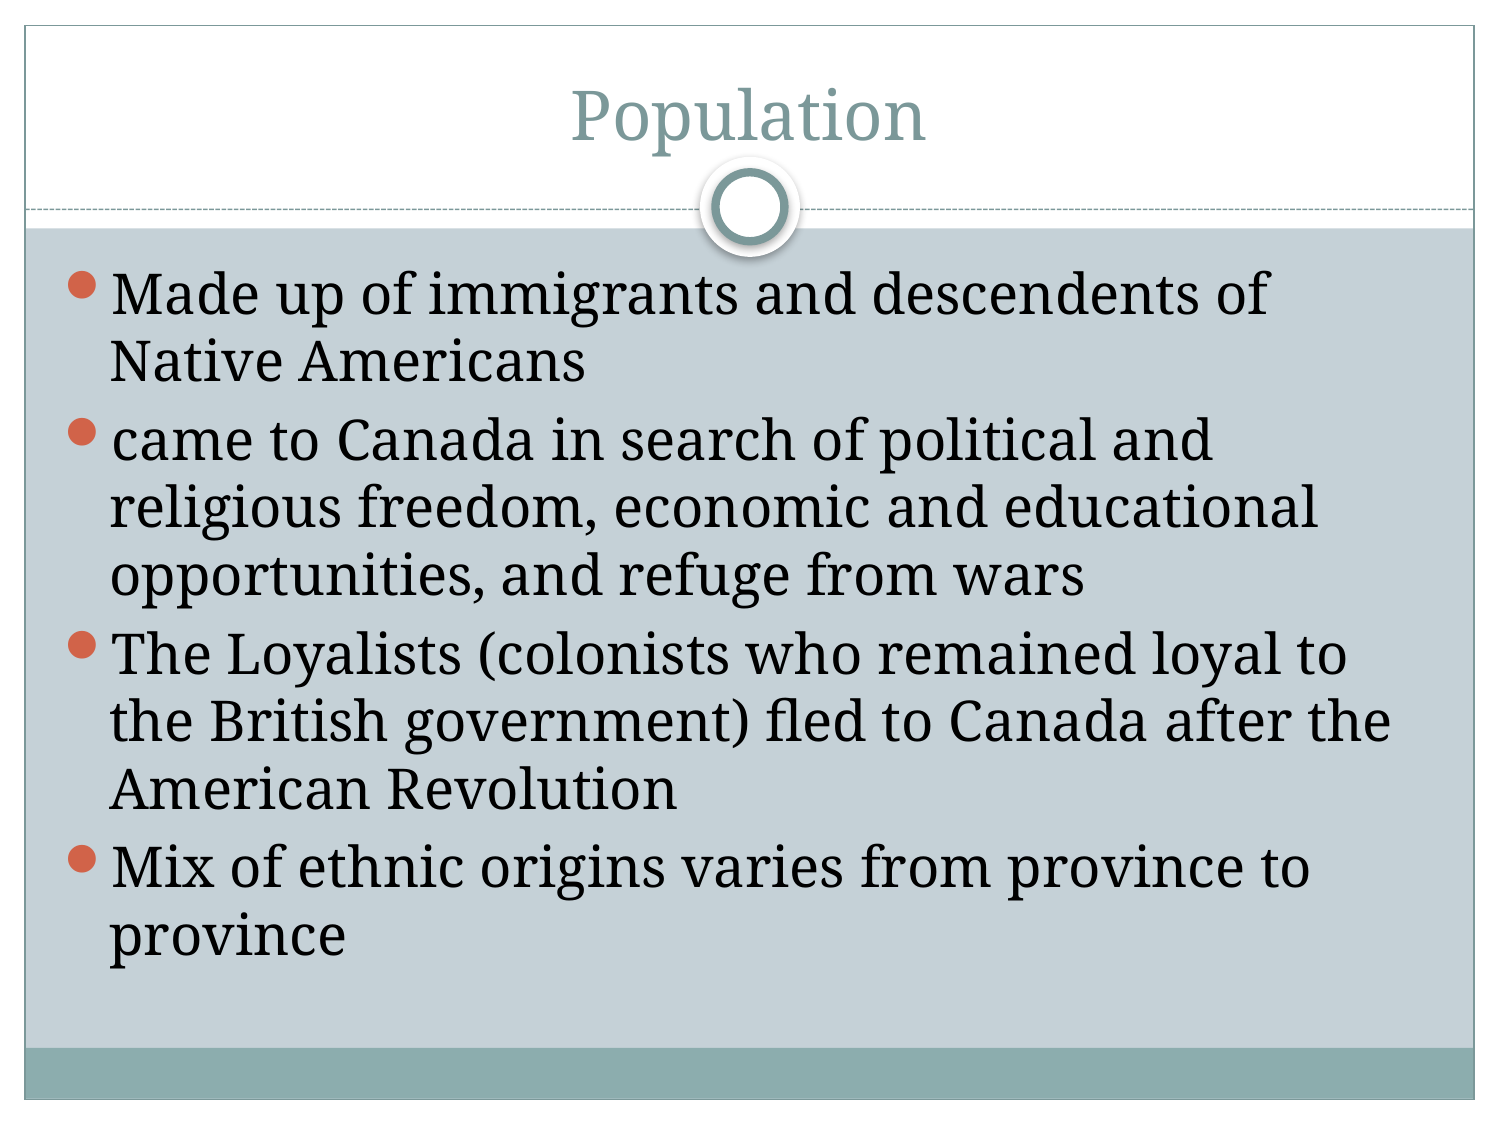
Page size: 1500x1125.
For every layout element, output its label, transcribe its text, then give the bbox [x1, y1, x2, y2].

title Population [49, 37, 1450, 162]
list Made up of immigrants and descendents of Native Americans came to Canada in search of political and religious freedom, economic and educational opportunities, and refuge from wars The Loyalists (colonists who remained loyal to the British government) fled to Canada after the American Revolution Mix of ethnic origins varies from province to province [49, 250, 1445, 1001]
